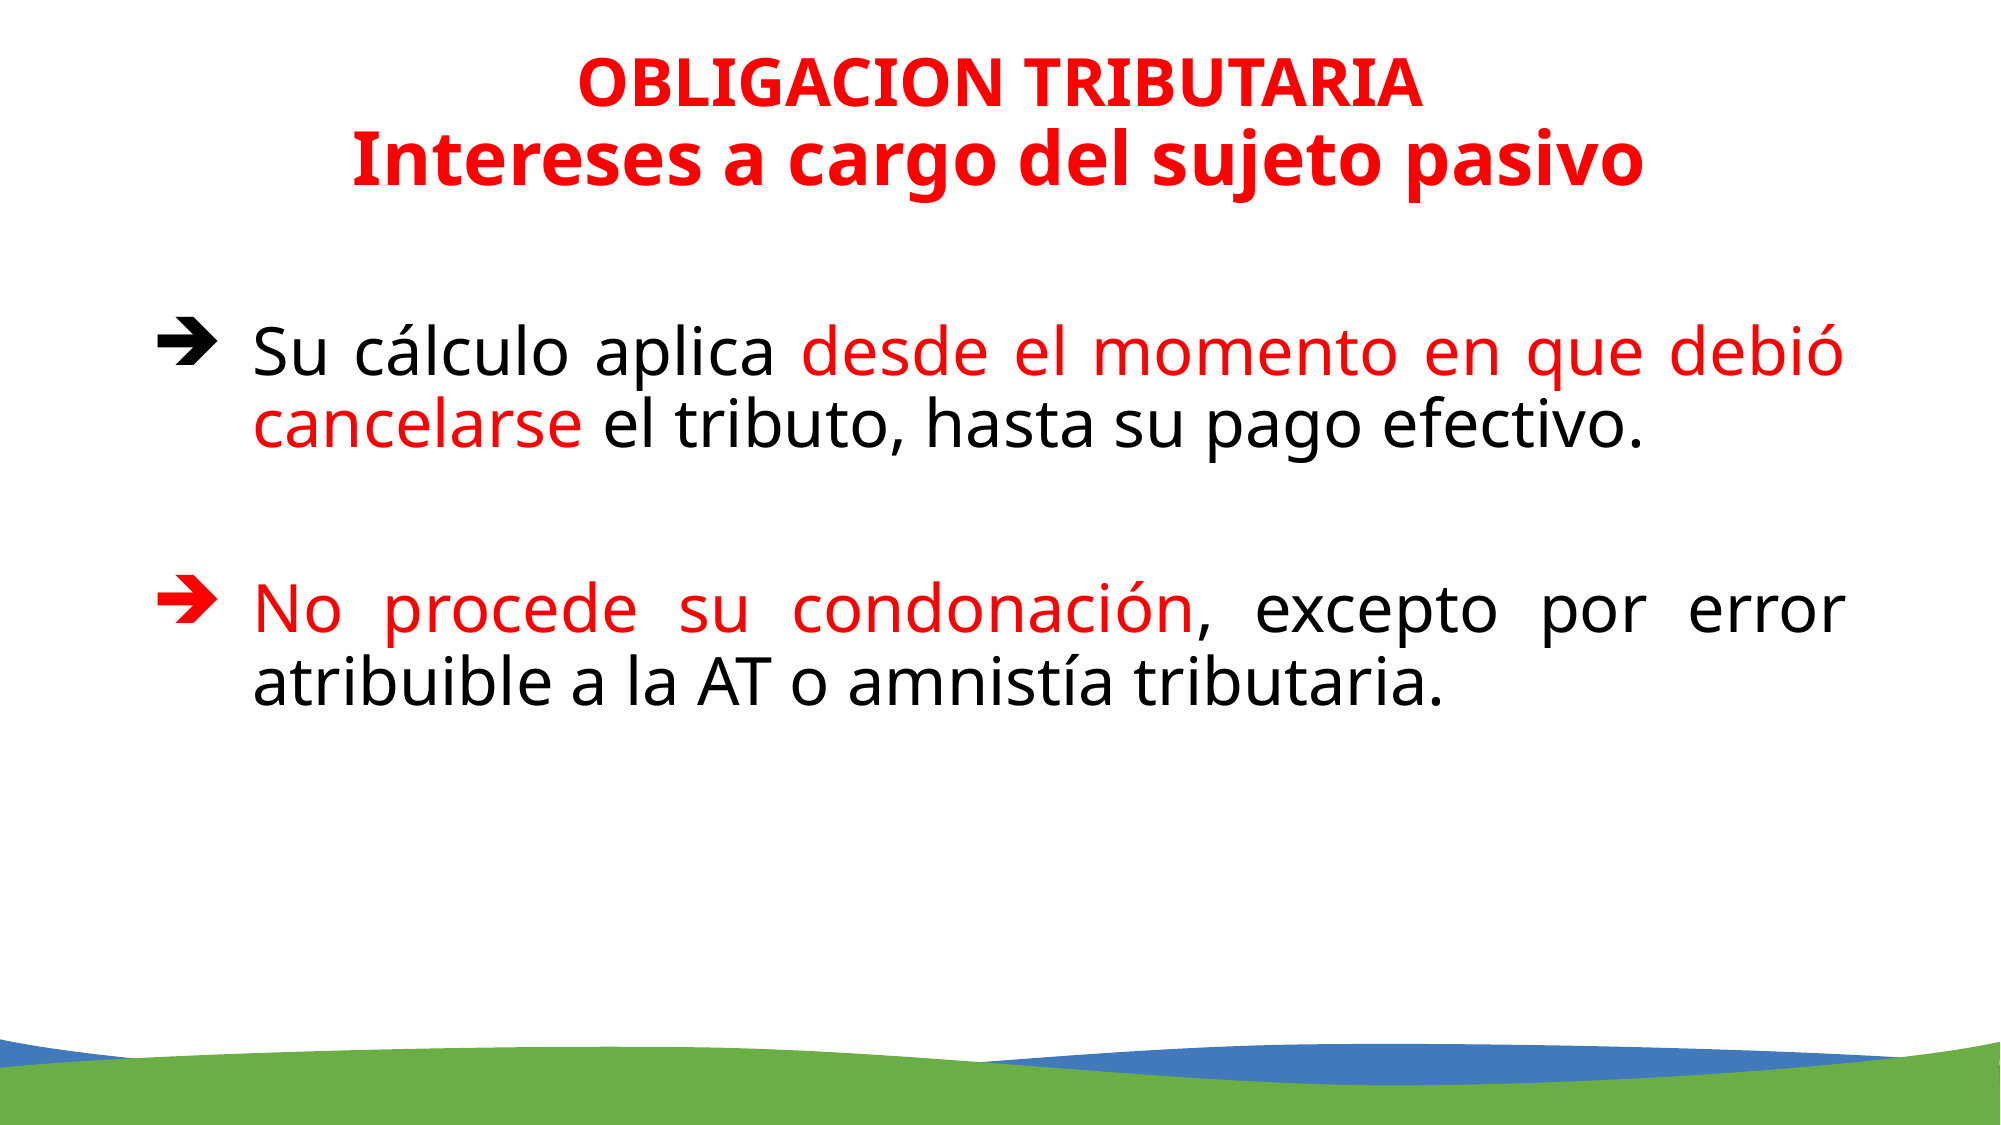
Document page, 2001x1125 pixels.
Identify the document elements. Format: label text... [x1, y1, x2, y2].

list Su cálculo aplica desde el momento en que debió cancelarse el tributo, hasta su pago efectivo. No procede su condonación, excepto por error atribuible a la AT o amnistía tributaria. [137, 310, 1863, 861]
title OBLIGACION TRIBUTARIA Intereses a cargo del sujeto pasivo [137, 59, 1863, 192]
